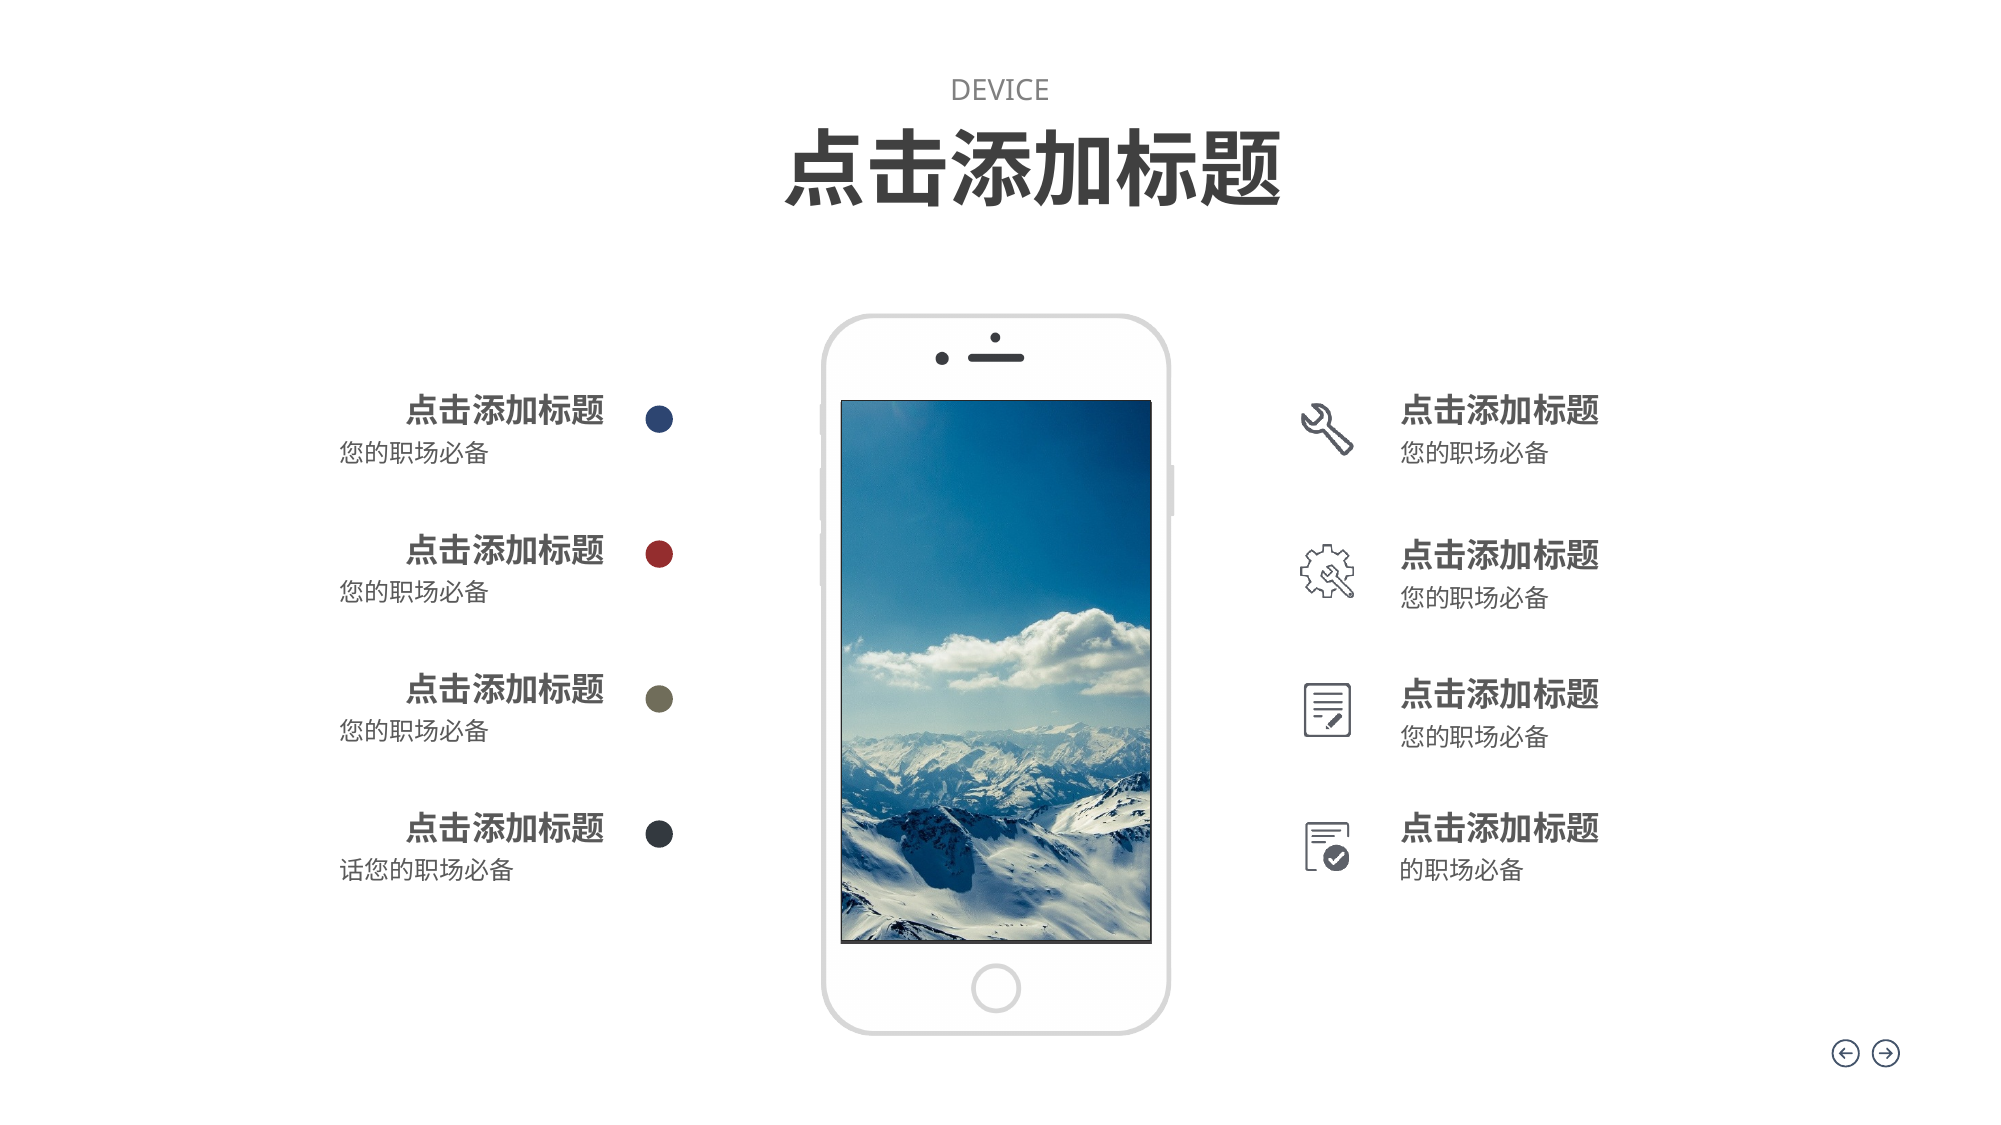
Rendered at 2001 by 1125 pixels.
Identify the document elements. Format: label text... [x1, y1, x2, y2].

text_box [323, 382, 622, 476]
picture [1297, 400, 1357, 459]
text_box 点击添加标题 [1385, 526, 1615, 582]
text_box [644, 539, 674, 569]
text_box DEVICE [935, 64, 1065, 109]
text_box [323, 660, 622, 754]
text_box [644, 684, 674, 714]
text_box 点击添加标题 [1385, 665, 1615, 721]
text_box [323, 521, 622, 615]
picture [1300, 683, 1354, 737]
text_box 您的职场必备 [1385, 430, 1565, 475]
text_box 点击添加标题 [729, 109, 1298, 224]
text_box [1831, 1039, 1860, 1068]
text_box 您的职场必备 [1385, 713, 1565, 759]
text_box [1871, 1039, 1900, 1068]
picture [1303, 822, 1351, 871]
picture [1300, 544, 1354, 598]
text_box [323, 799, 622, 894]
text_box 点击添加标题 [1385, 799, 1615, 855]
text_box 点击添加标题 [1385, 382, 1615, 437]
text_box 您的职场必备 [1385, 574, 1565, 620]
text_box [644, 404, 674, 434]
text_box 的职场必备 [1385, 847, 1540, 893]
text_box [644, 819, 674, 849]
picture [801, 280, 1204, 1067]
